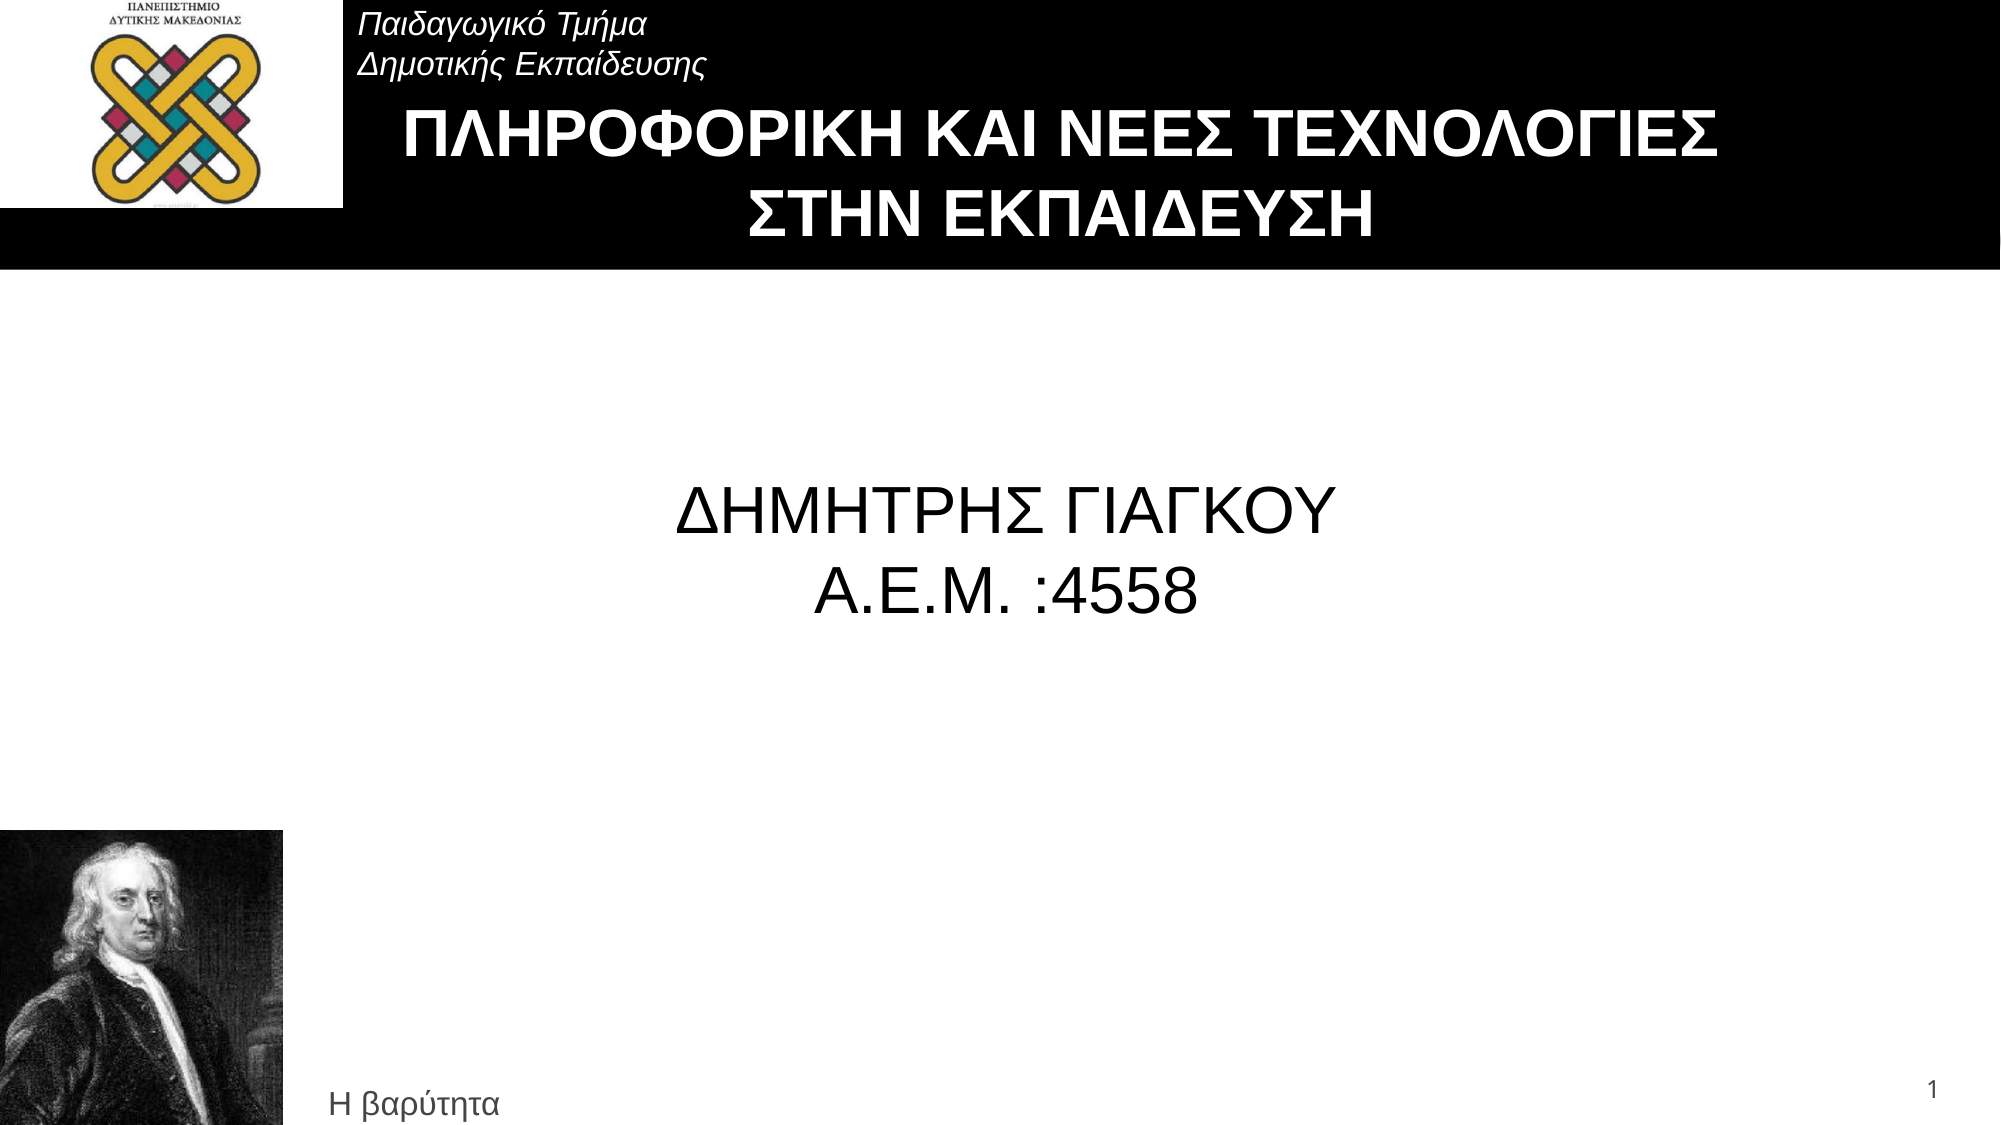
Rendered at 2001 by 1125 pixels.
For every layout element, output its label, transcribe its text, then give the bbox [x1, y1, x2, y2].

footer Η βαρύτητα [320, 1076, 1853, 1122]
slide_number 1 [1794, 1062, 1955, 1108]
title ΠΛΗΡΟΦΟΡΙΚΗ ΚΑΙ ΝΕΕΣ ΤΕΧΝΟΛΟΓΙΕΣ ΣΤΗΝ ΕΚΠΑΙΔΕΥΣΗ [320, 75, 1795, 265]
picture [0, 830, 283, 1125]
picture [0, 0, 343, 208]
list ΔΗΜΗΤΡΗΣ ΓΙΑΓΚΟΥ Α.E.Μ. :4558 [99, 291, 1900, 1050]
